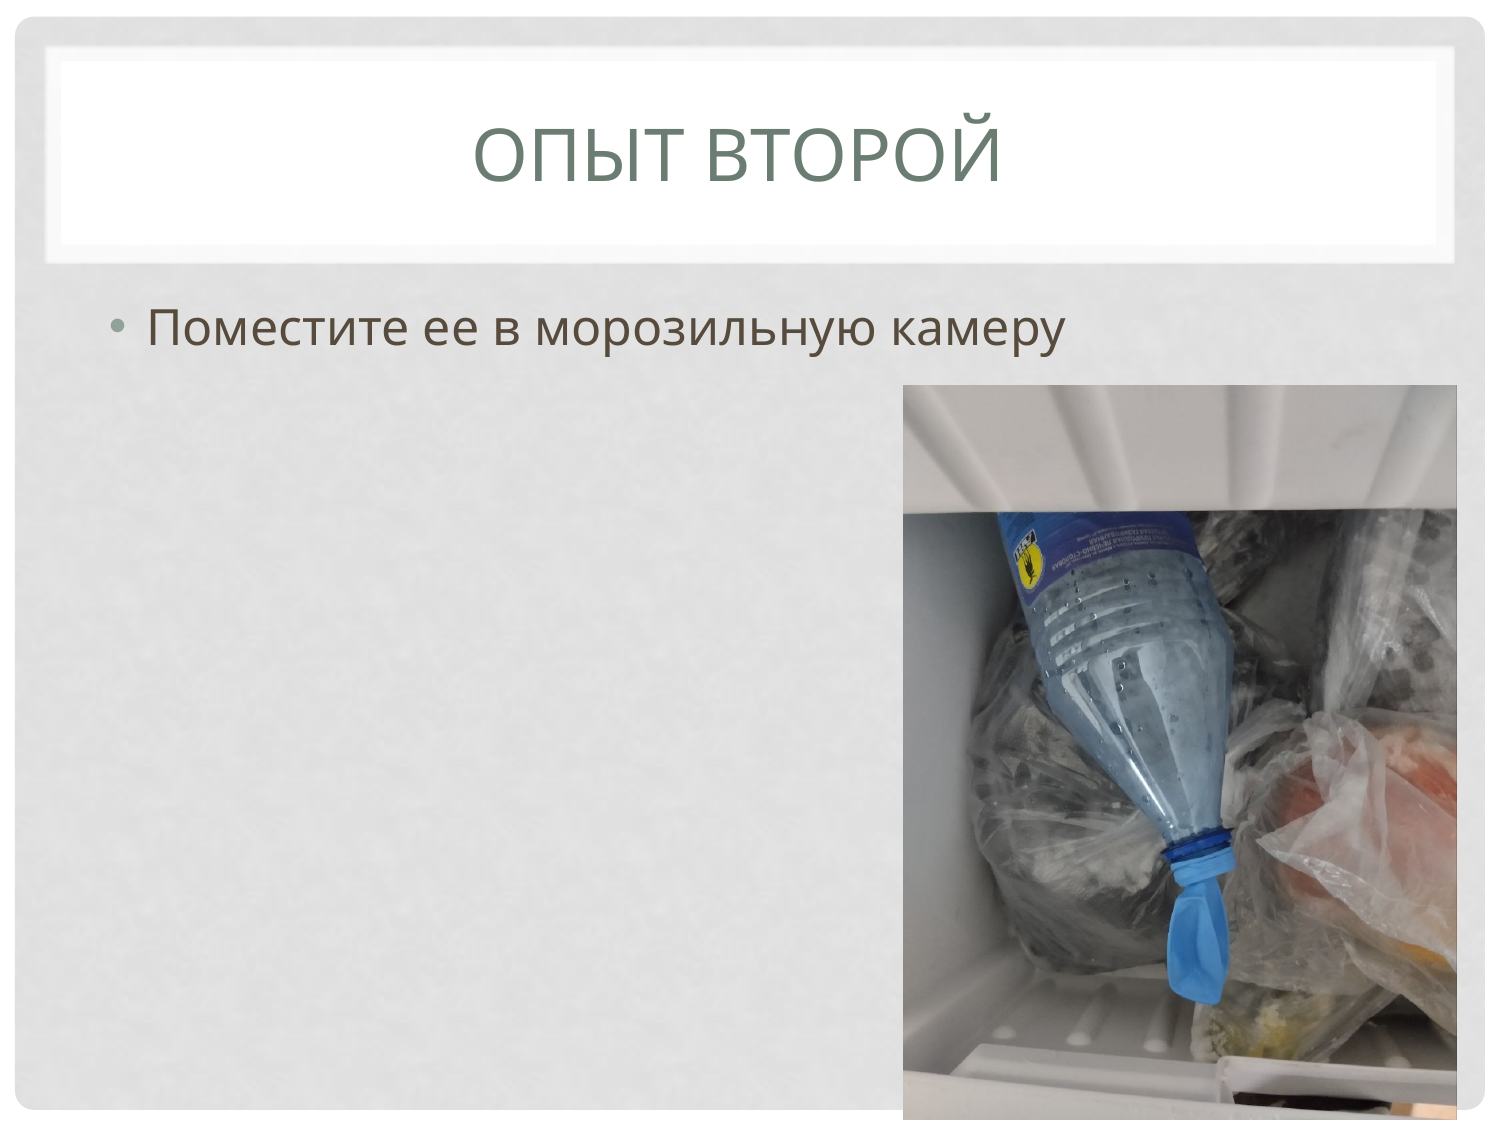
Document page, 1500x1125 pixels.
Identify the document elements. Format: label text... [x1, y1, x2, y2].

picture [903, 385, 1457, 1120]
list Поместите ее в морозильную камеру [75, 287, 1425, 1005]
title Опыт второй [69, 66, 1425, 238]
